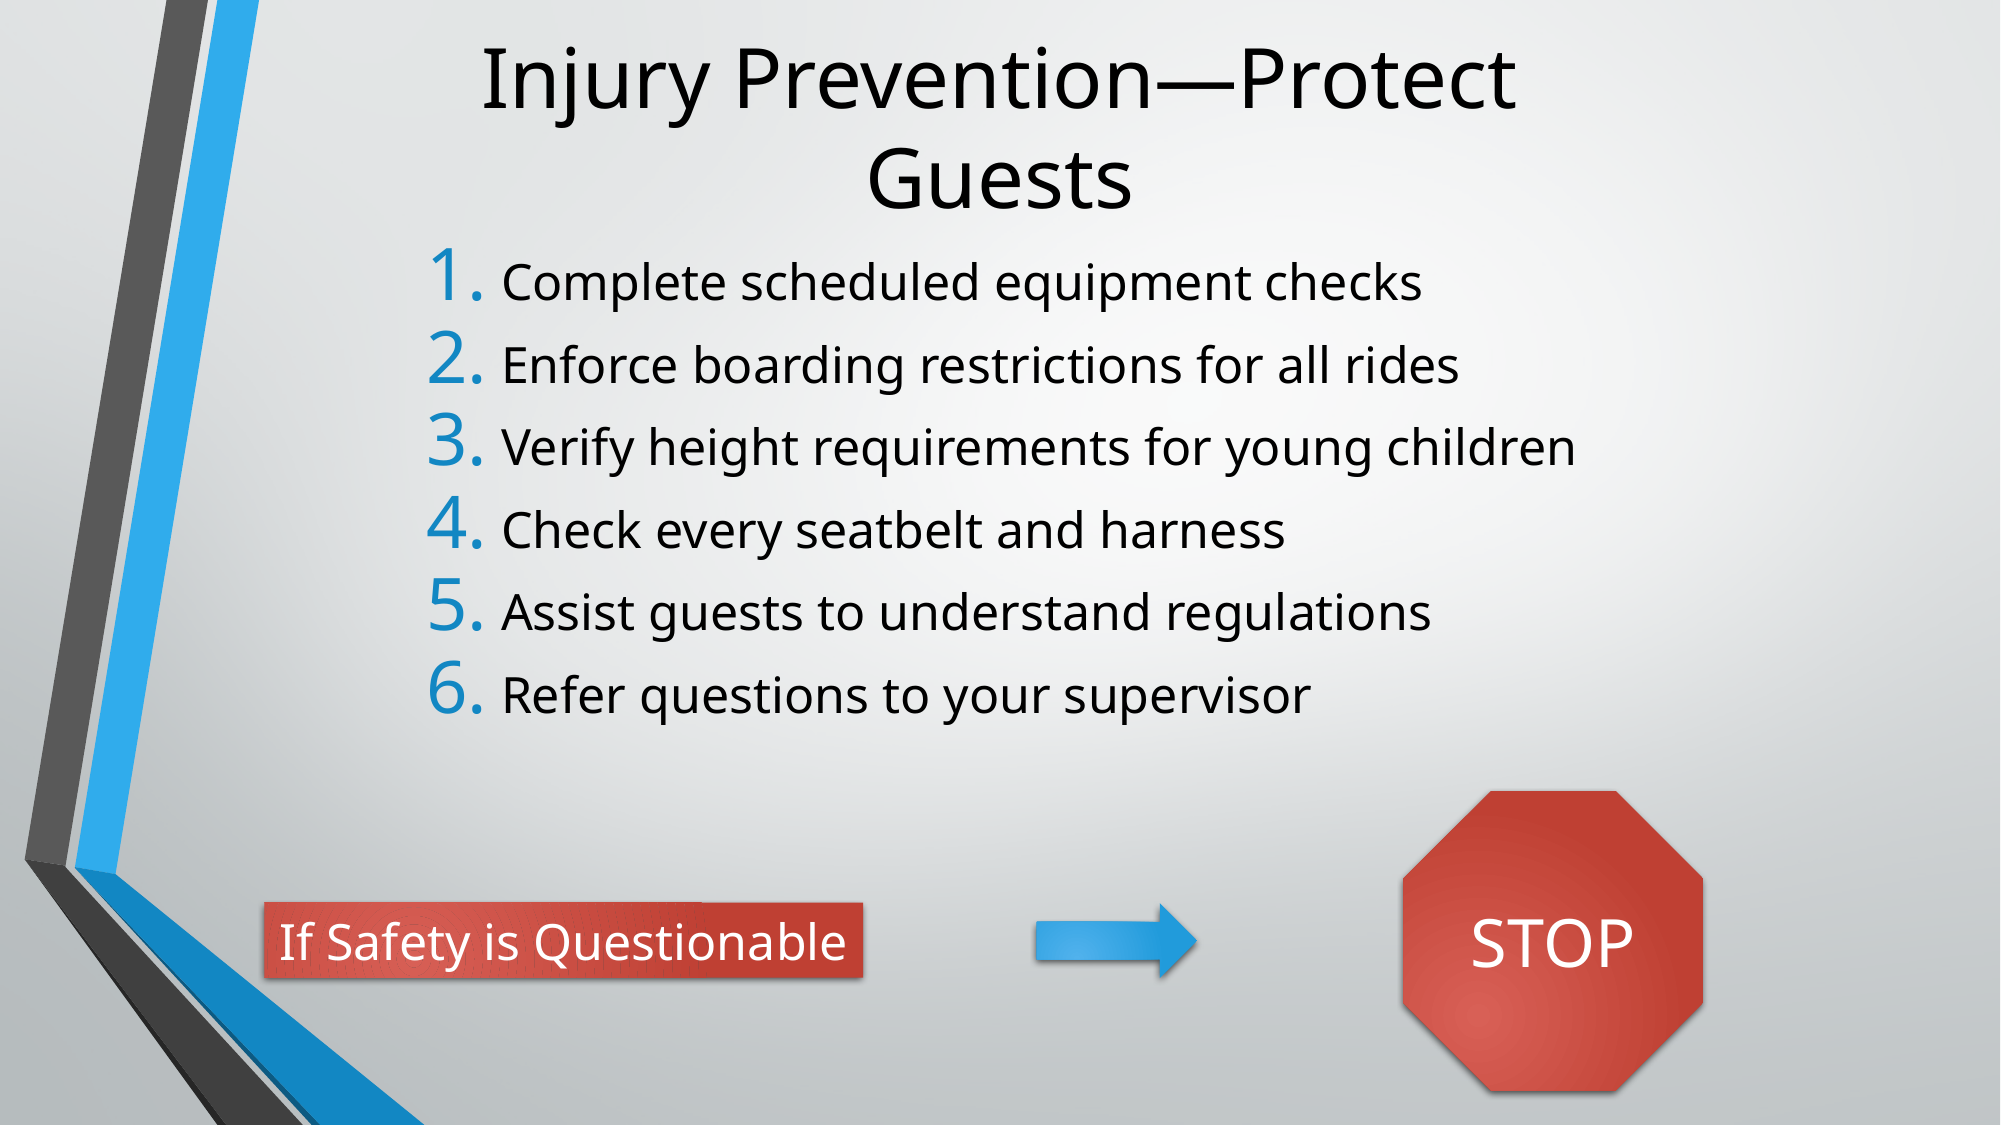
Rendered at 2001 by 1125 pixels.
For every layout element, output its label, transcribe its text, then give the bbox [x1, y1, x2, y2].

list Complete scheduled equipment checks Enforce boarding restrictions for all rides Verify height requirements for young children Check every seatbelt and harness Assist guests to understand regulations Refer questions to your supervisor [411, 213, 1676, 761]
title Injury Prevention—Protect Guests [367, 12, 1633, 238]
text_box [296, 790, 1704, 1091]
